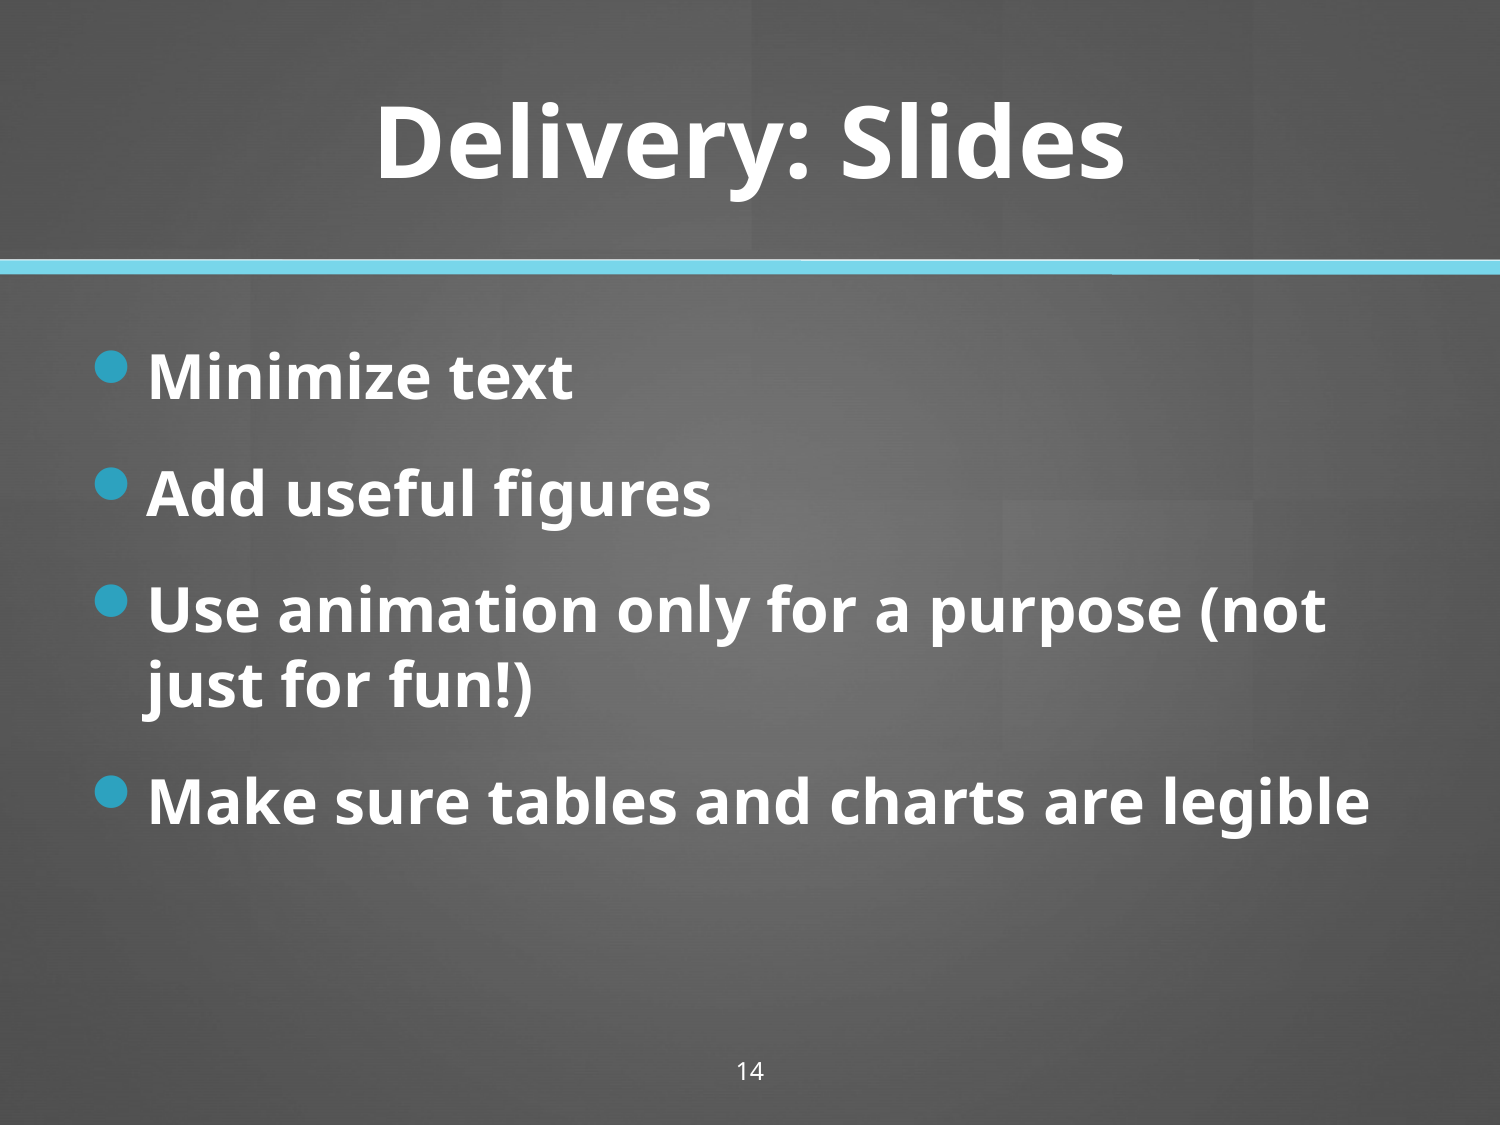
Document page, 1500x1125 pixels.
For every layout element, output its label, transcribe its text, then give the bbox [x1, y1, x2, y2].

slide_number 14 [699, 1042, 800, 1103]
title Delivery: Slides [75, 45, 1425, 233]
list Minimize text Add useful figures Use animation only for a purpose (not just for fun!) Make sure tables and charts are legible [75, 329, 1425, 1079]
